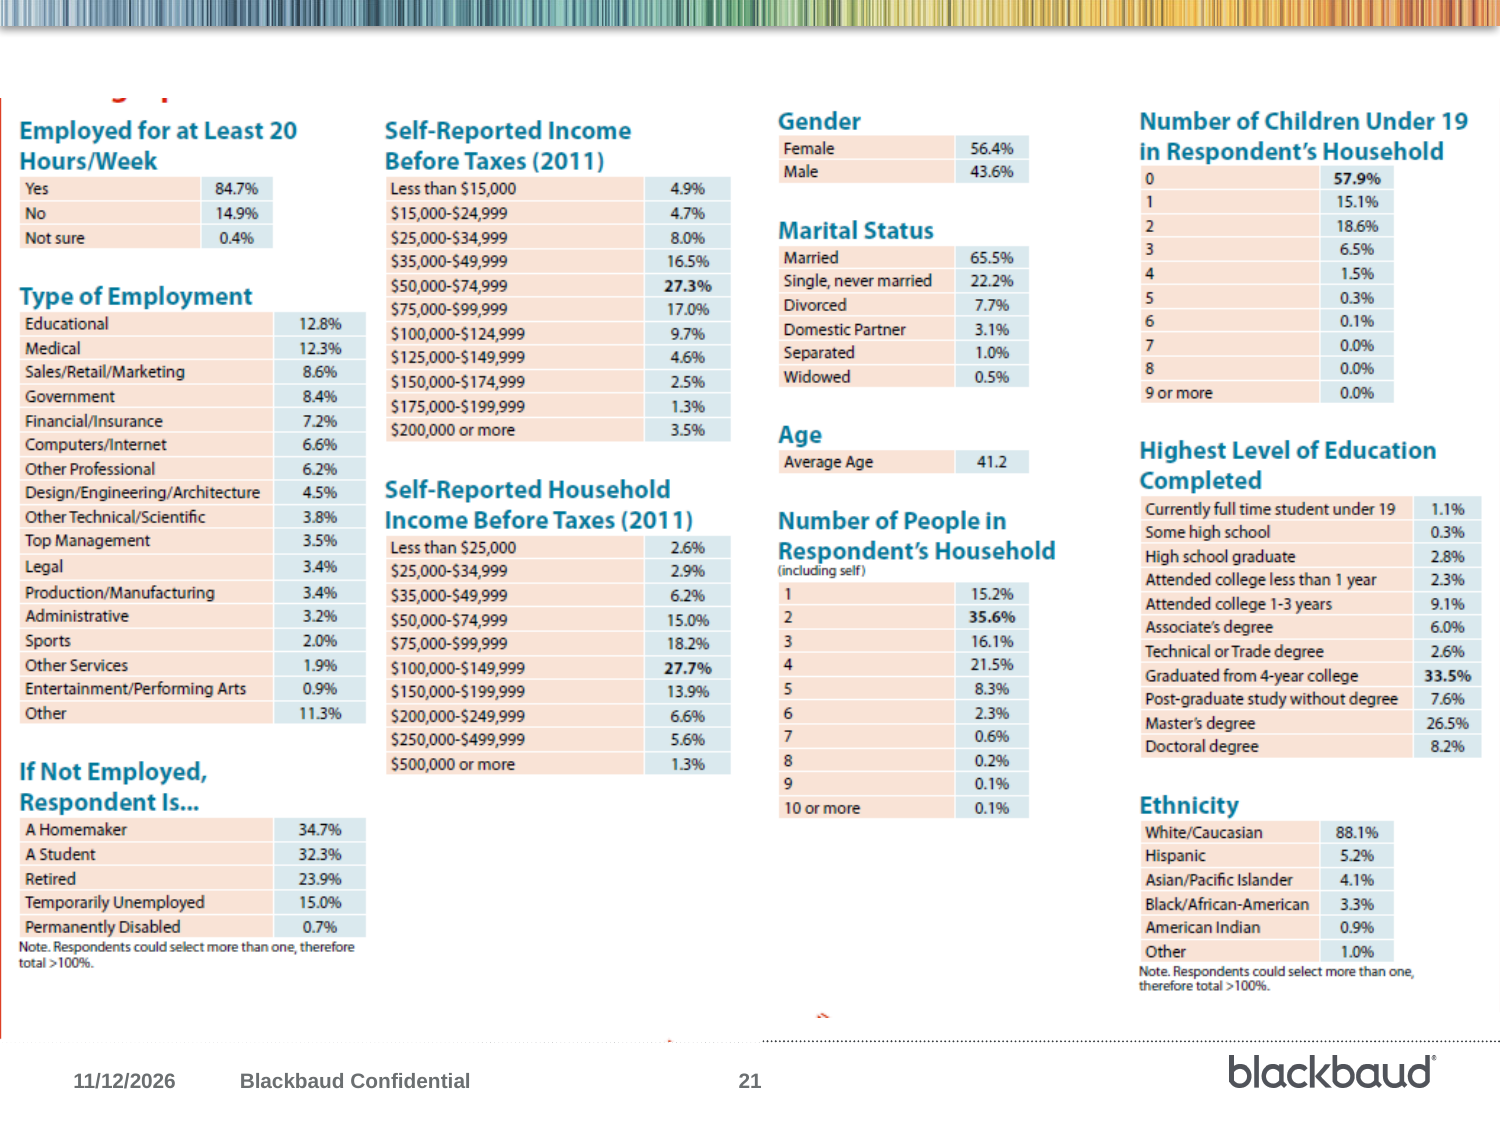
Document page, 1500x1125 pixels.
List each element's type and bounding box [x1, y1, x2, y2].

picture [1229, 1055, 1437, 1088]
list [762, 98, 1500, 1018]
picture [0, 0, 1500, 26]
picture [0, 98, 763, 1043]
